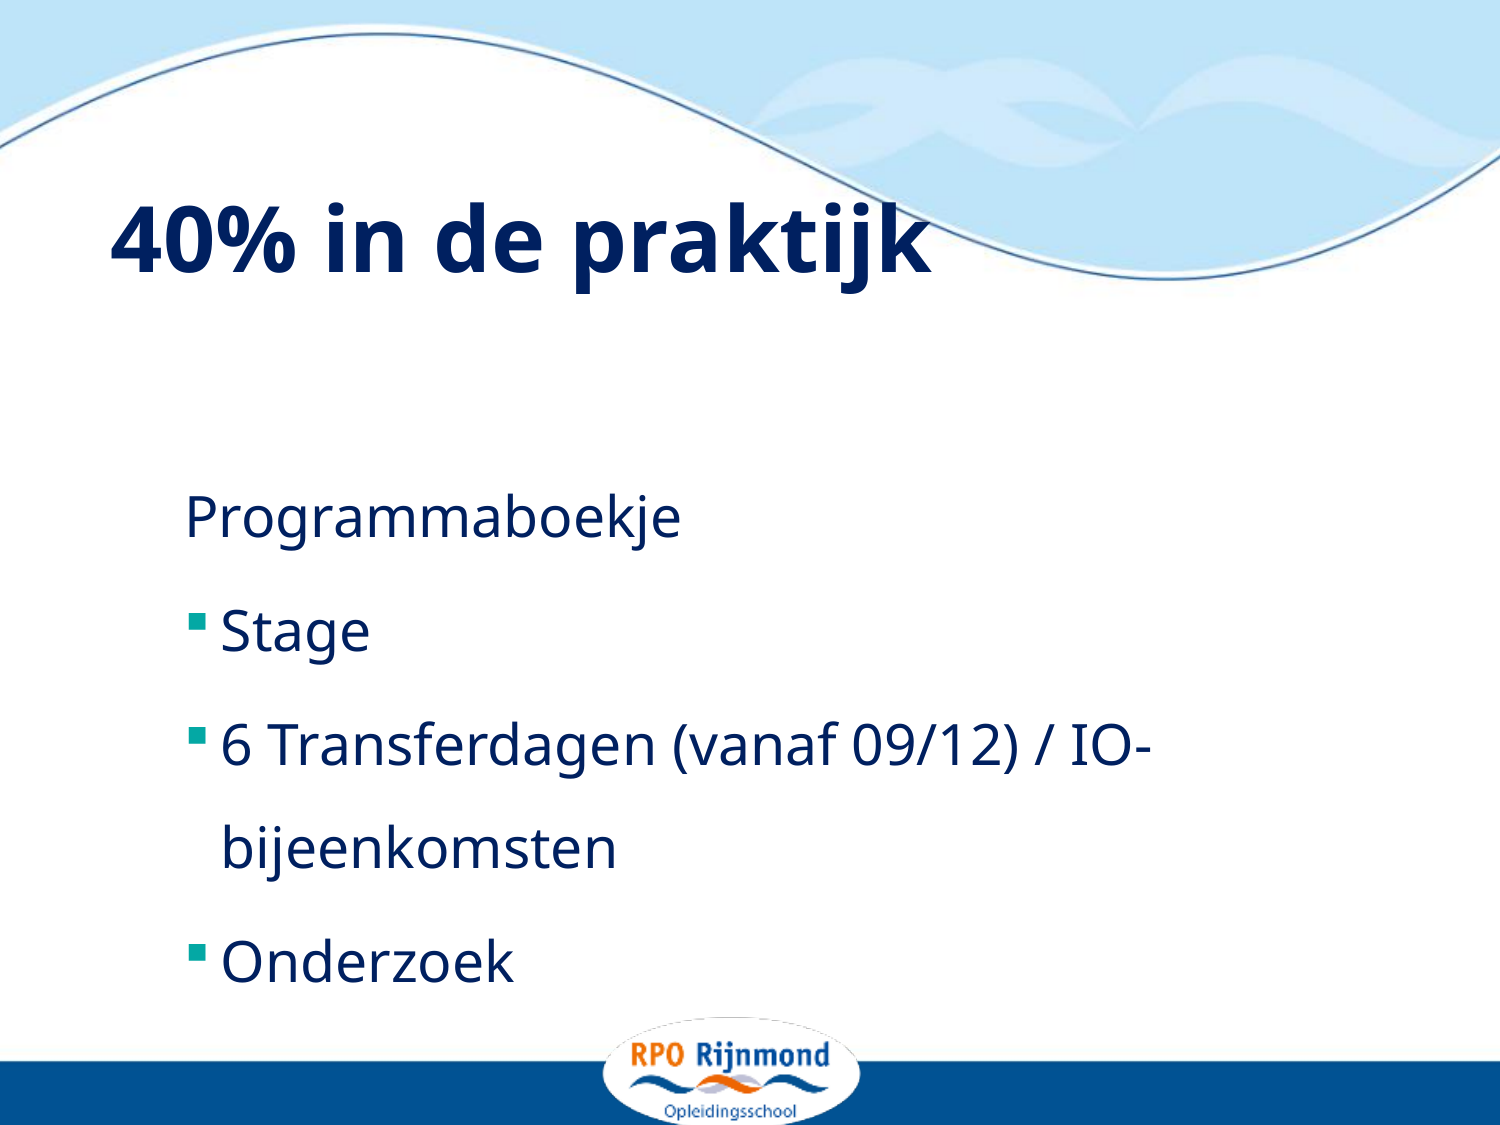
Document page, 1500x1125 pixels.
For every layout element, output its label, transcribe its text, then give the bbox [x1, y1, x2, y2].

title 40% in de praktijk [75, 55, 970, 527]
list Programmaboekje Stage 6 Transferdagen (vanaf 09/12) / IO-bijeenkomsten Onderzoek [22, 438, 1480, 1005]
picture [0, 0, 1500, 1125]
